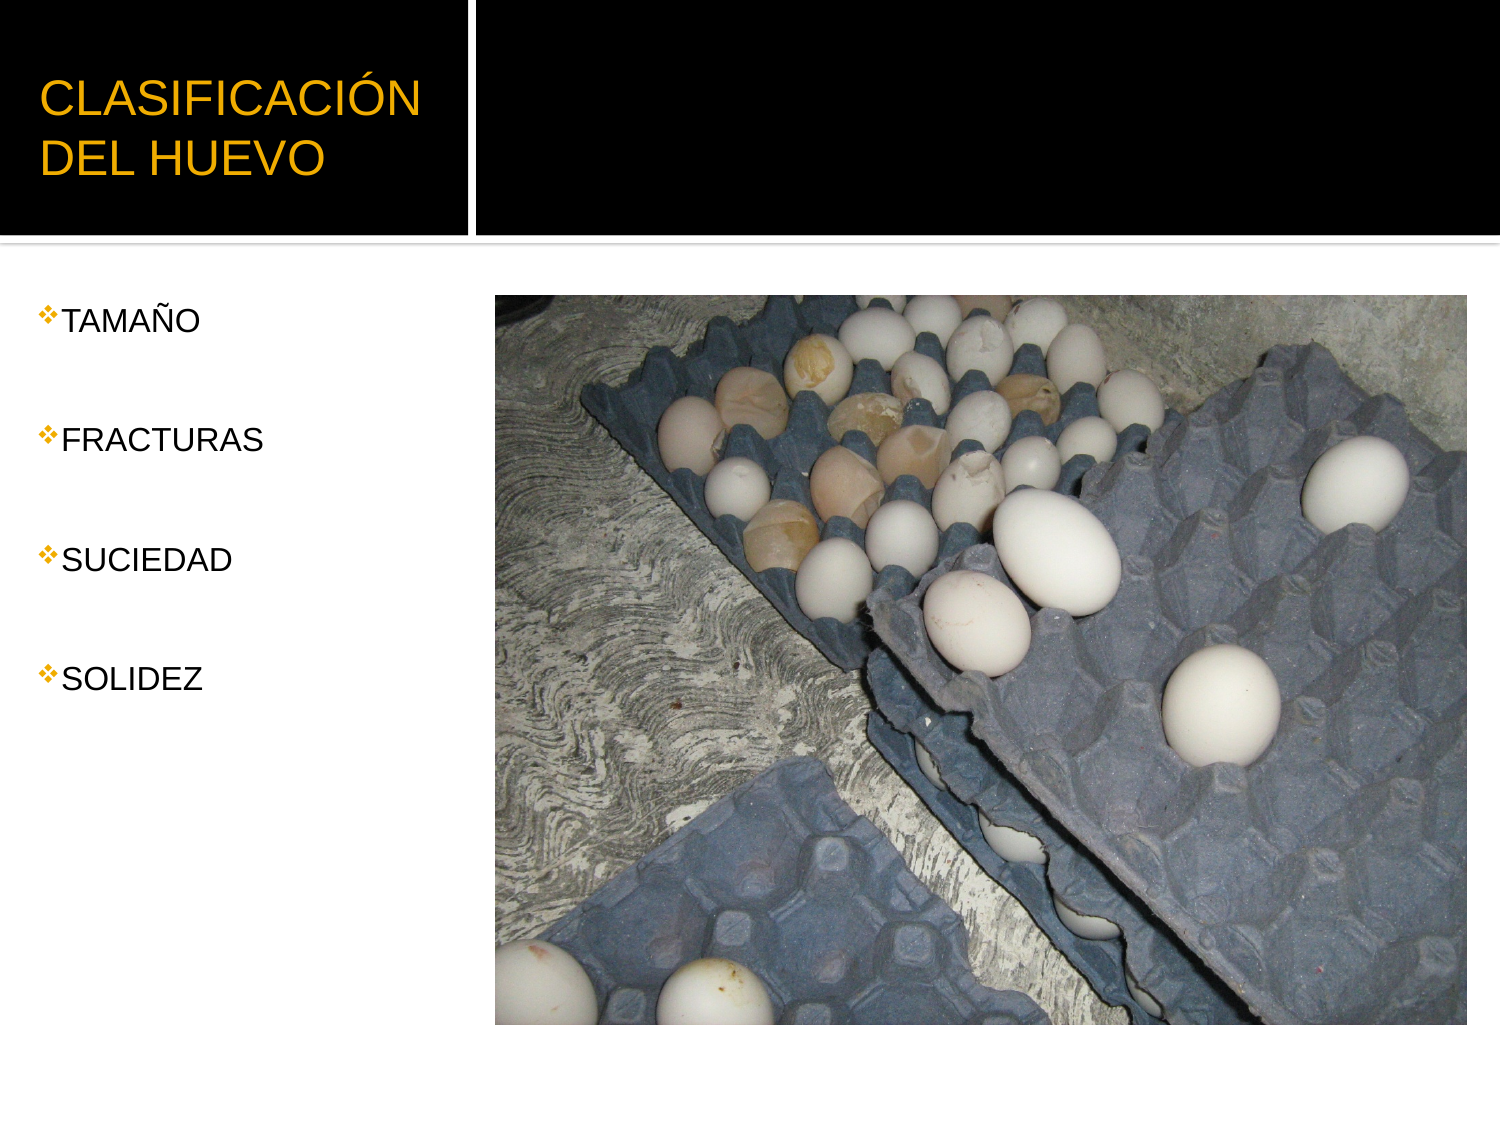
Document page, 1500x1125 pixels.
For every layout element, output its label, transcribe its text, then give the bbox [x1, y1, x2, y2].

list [495, 295, 1467, 1025]
title CLASIFICACIÓN DEL HUEVO [27, 24, 442, 186]
list TAMAÑO FRACTURAS SUCIEDAD SOLIDEZ [27, 283, 433, 1034]
